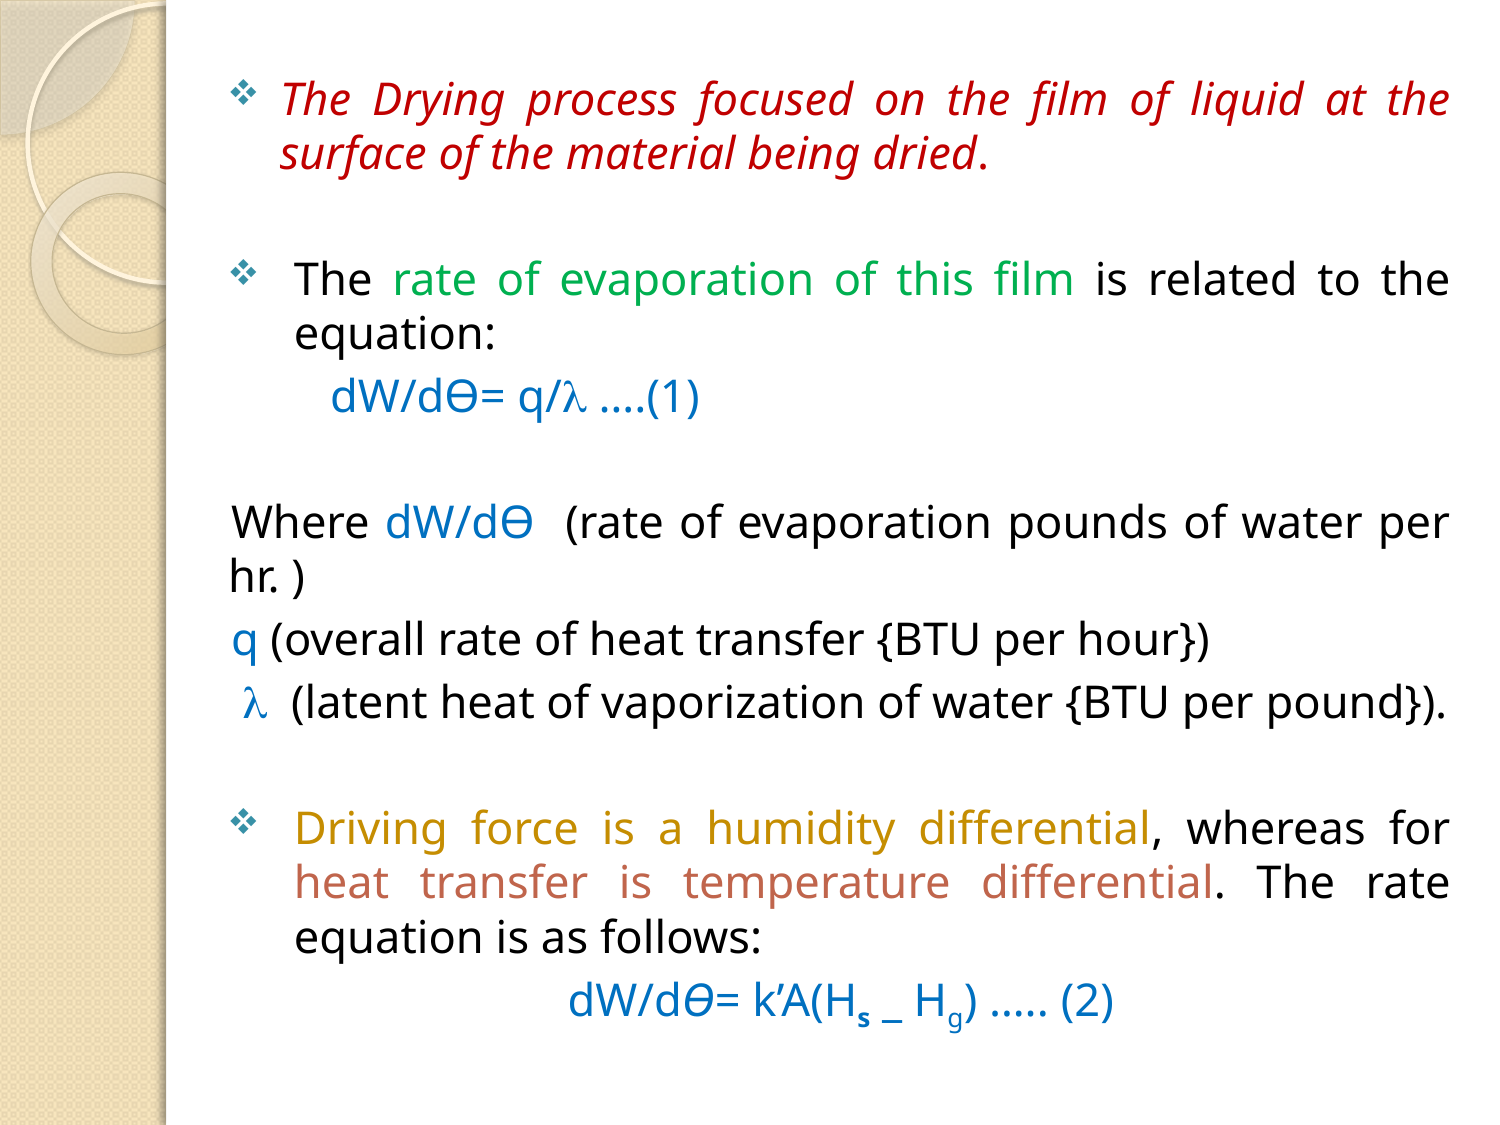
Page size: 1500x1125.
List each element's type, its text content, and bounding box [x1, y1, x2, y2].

list The Drying process focused on the film of liquid at the surface of the material being dried. The rate of evaporation of this film is related to the equation: dW/dѲ= q/ ….(1) Where dW/dѲ (rate of evaporation pounds of water per hr. ) q (overall rate of heat transfer {BTU per hour})  (latent heat of vaporization of water {BTU per pound}). Driving force is a humidity differential, whereas for heat transfer is temperature differential. The rate equation is as follows: dW/dѲ= k’A(Hs _ Hg) ….. (2) [212, 62, 1466, 1075]
